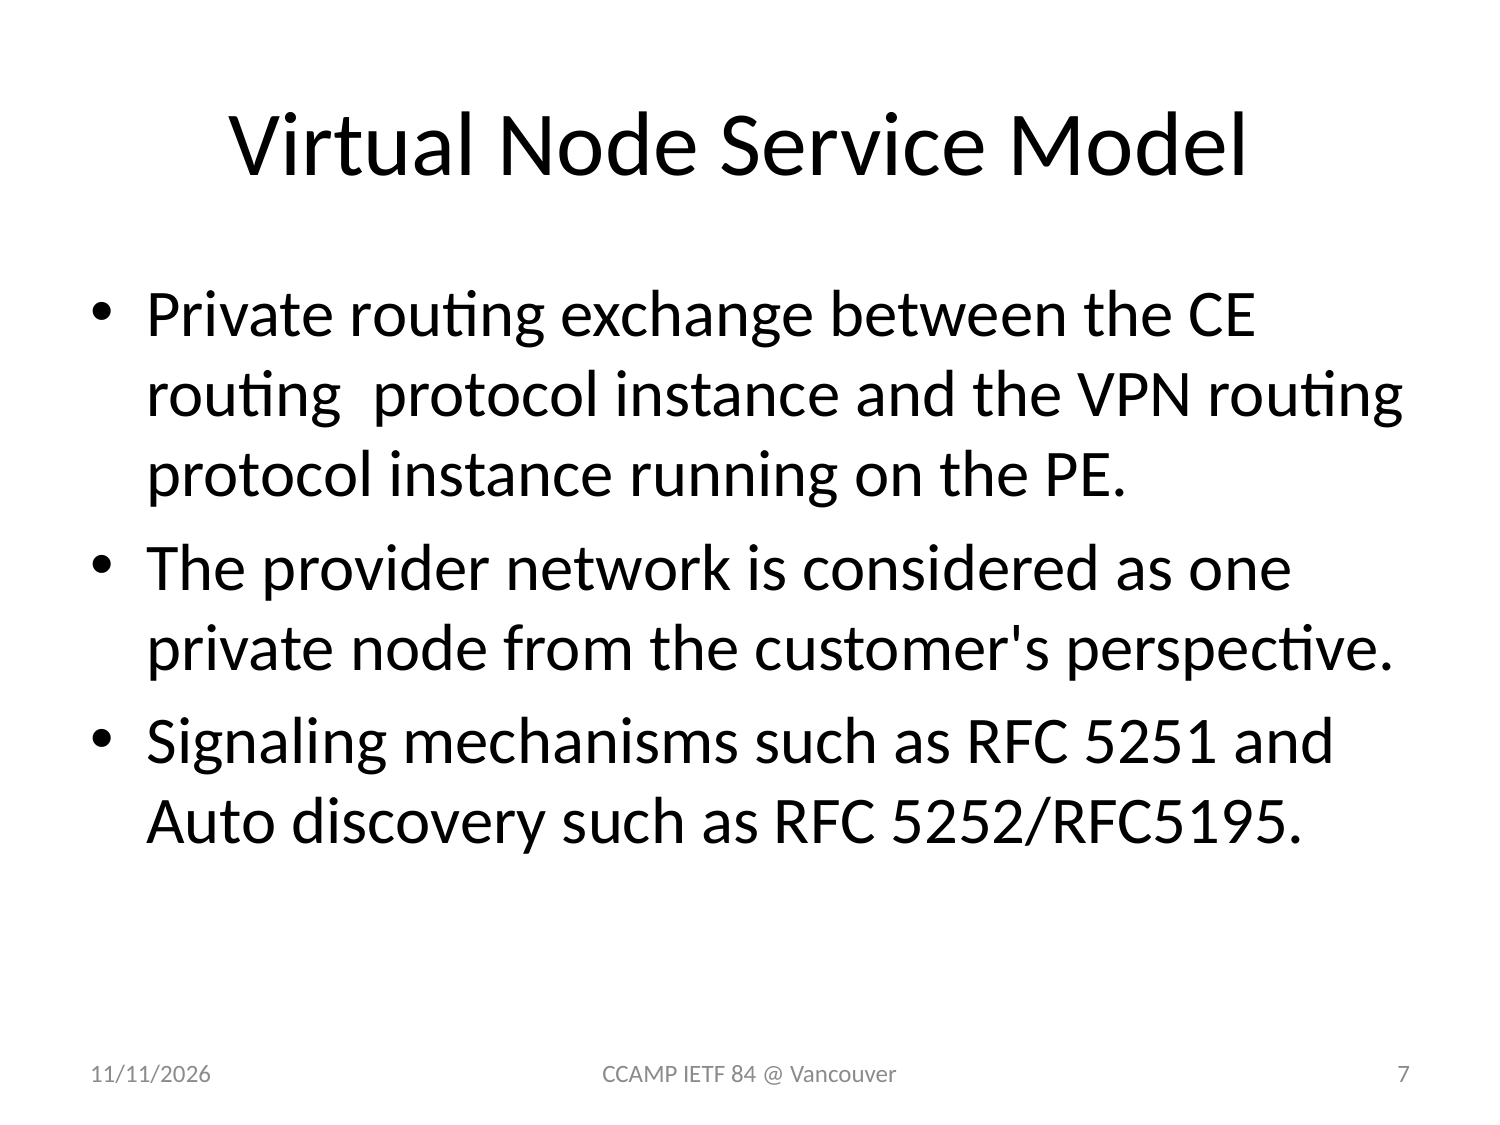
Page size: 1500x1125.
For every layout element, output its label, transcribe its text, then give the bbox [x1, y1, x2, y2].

footer CCAMP IETF 84 @ Vancouver [512, 1042, 988, 1103]
list Private routing exchange between the CE routing protocol instance and the VPN routing protocol instance running on the PE. The provider network is considered as one private node from the customer's perspective. Signaling mechanisms such as RFC 5251 and Auto discovery such as RFC 5252/RFC5195. [75, 262, 1425, 1005]
title Virtual Node Service Model [75, 45, 1425, 233]
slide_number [75, 1042, 425, 1103]
slide_number 7 [1074, 1042, 1425, 1103]
